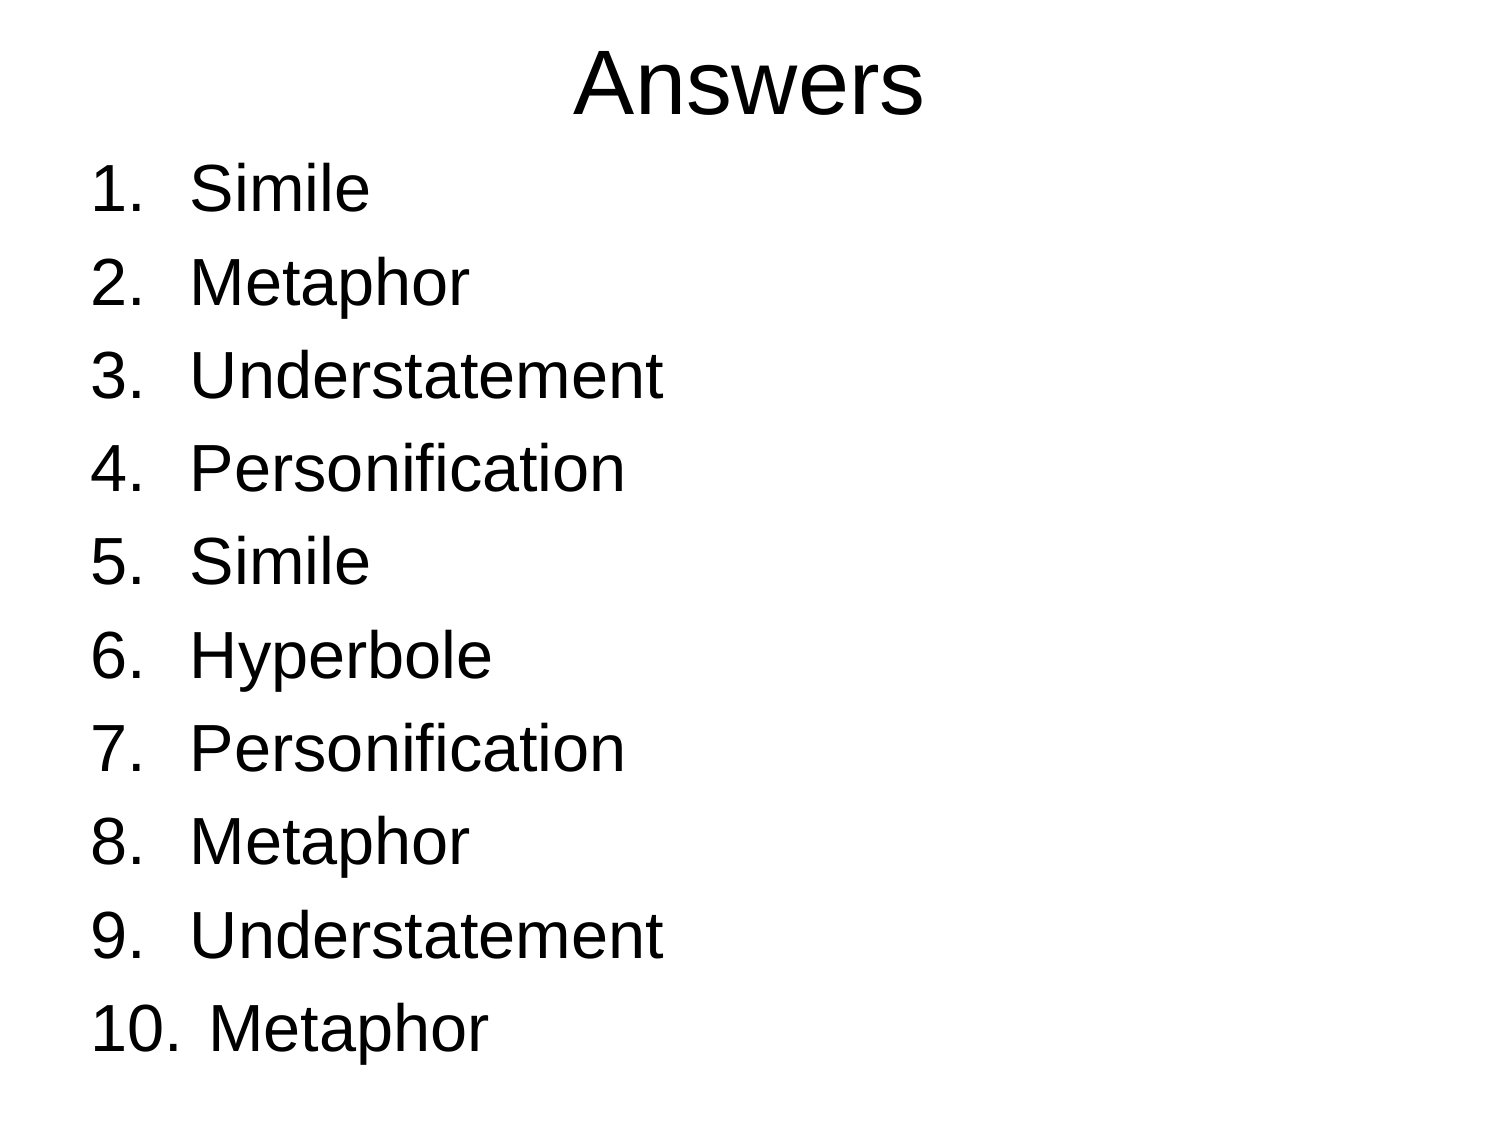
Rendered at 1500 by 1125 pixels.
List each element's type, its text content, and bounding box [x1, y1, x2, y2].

title Answers [74, 0, 1426, 137]
list Simile Metaphor Understatement Personification Simile Hyperbole Personification Metaphor Understatement Metaphor [74, 137, 1426, 1125]
